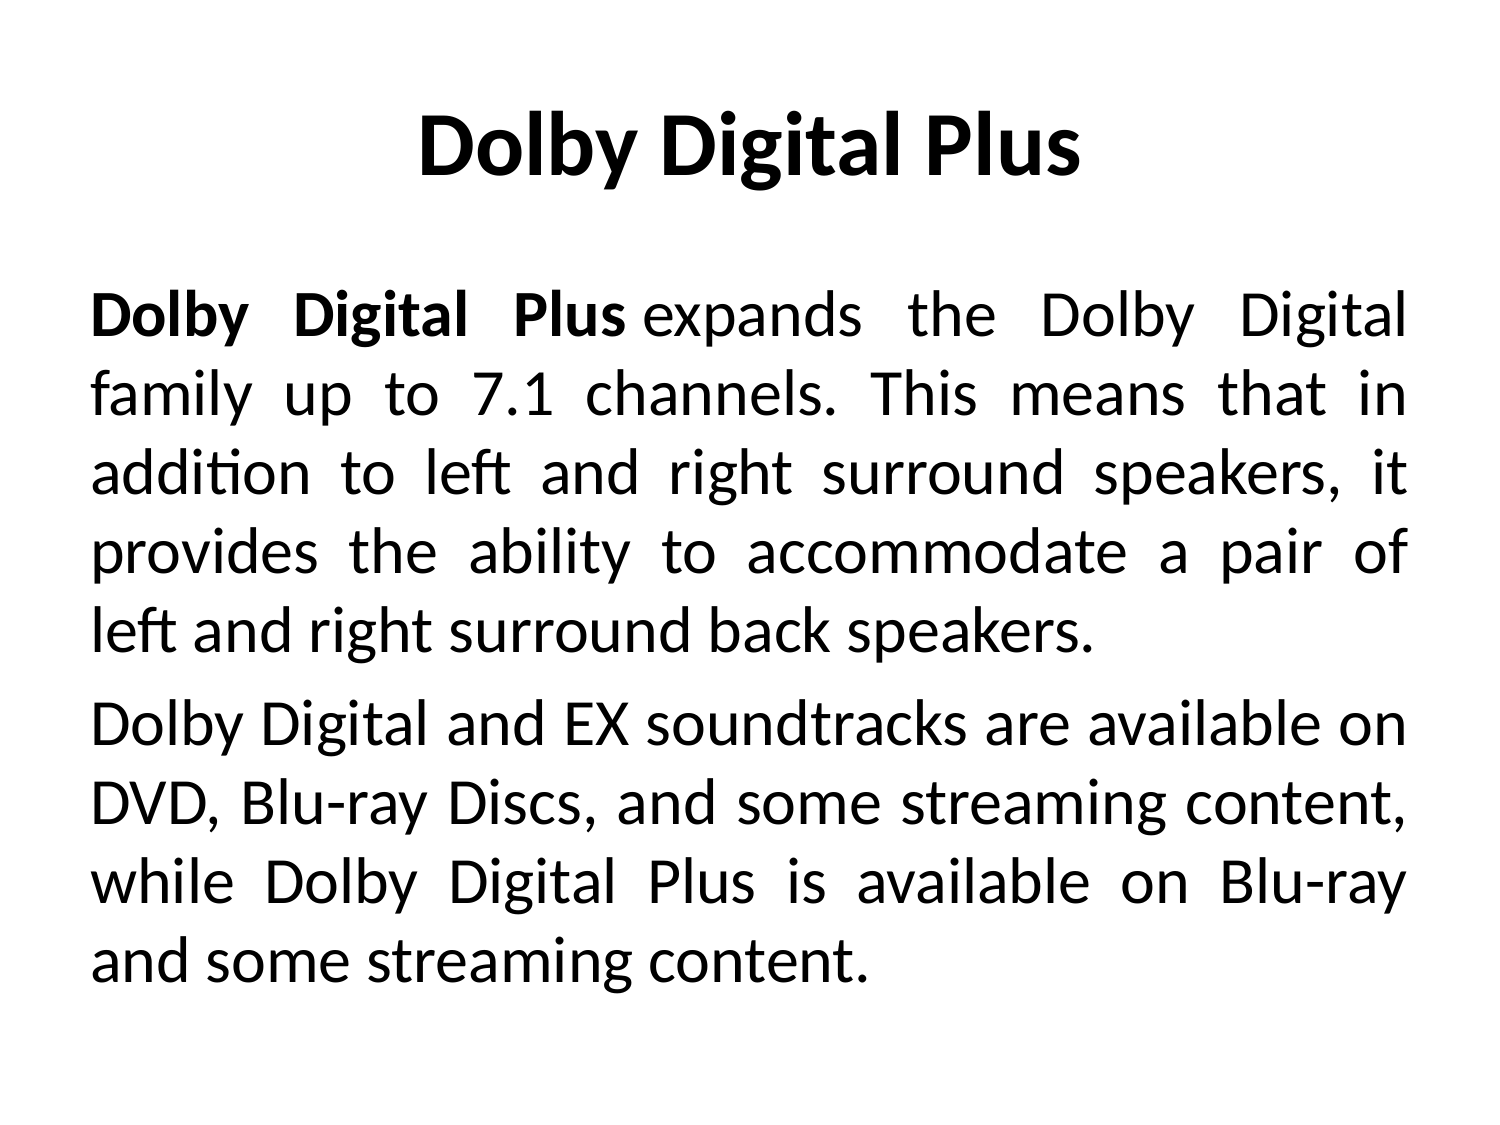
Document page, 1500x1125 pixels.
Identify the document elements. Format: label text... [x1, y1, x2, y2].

list Dolby Digital Plus expands the Dolby Digital family up to 7.1 channels. This means that in addition to left and right surround speakers, it provides the ability to accommodate a pair of left and right surround back speakers. Dolby Digital and EX soundtracks are available on DVD, Blu-ray Discs, and some streaming content, while Dolby Digital Plus is available on Blu-ray and some streaming content. [75, 262, 1425, 1005]
title Dolby Digital Plus [75, 45, 1425, 233]
